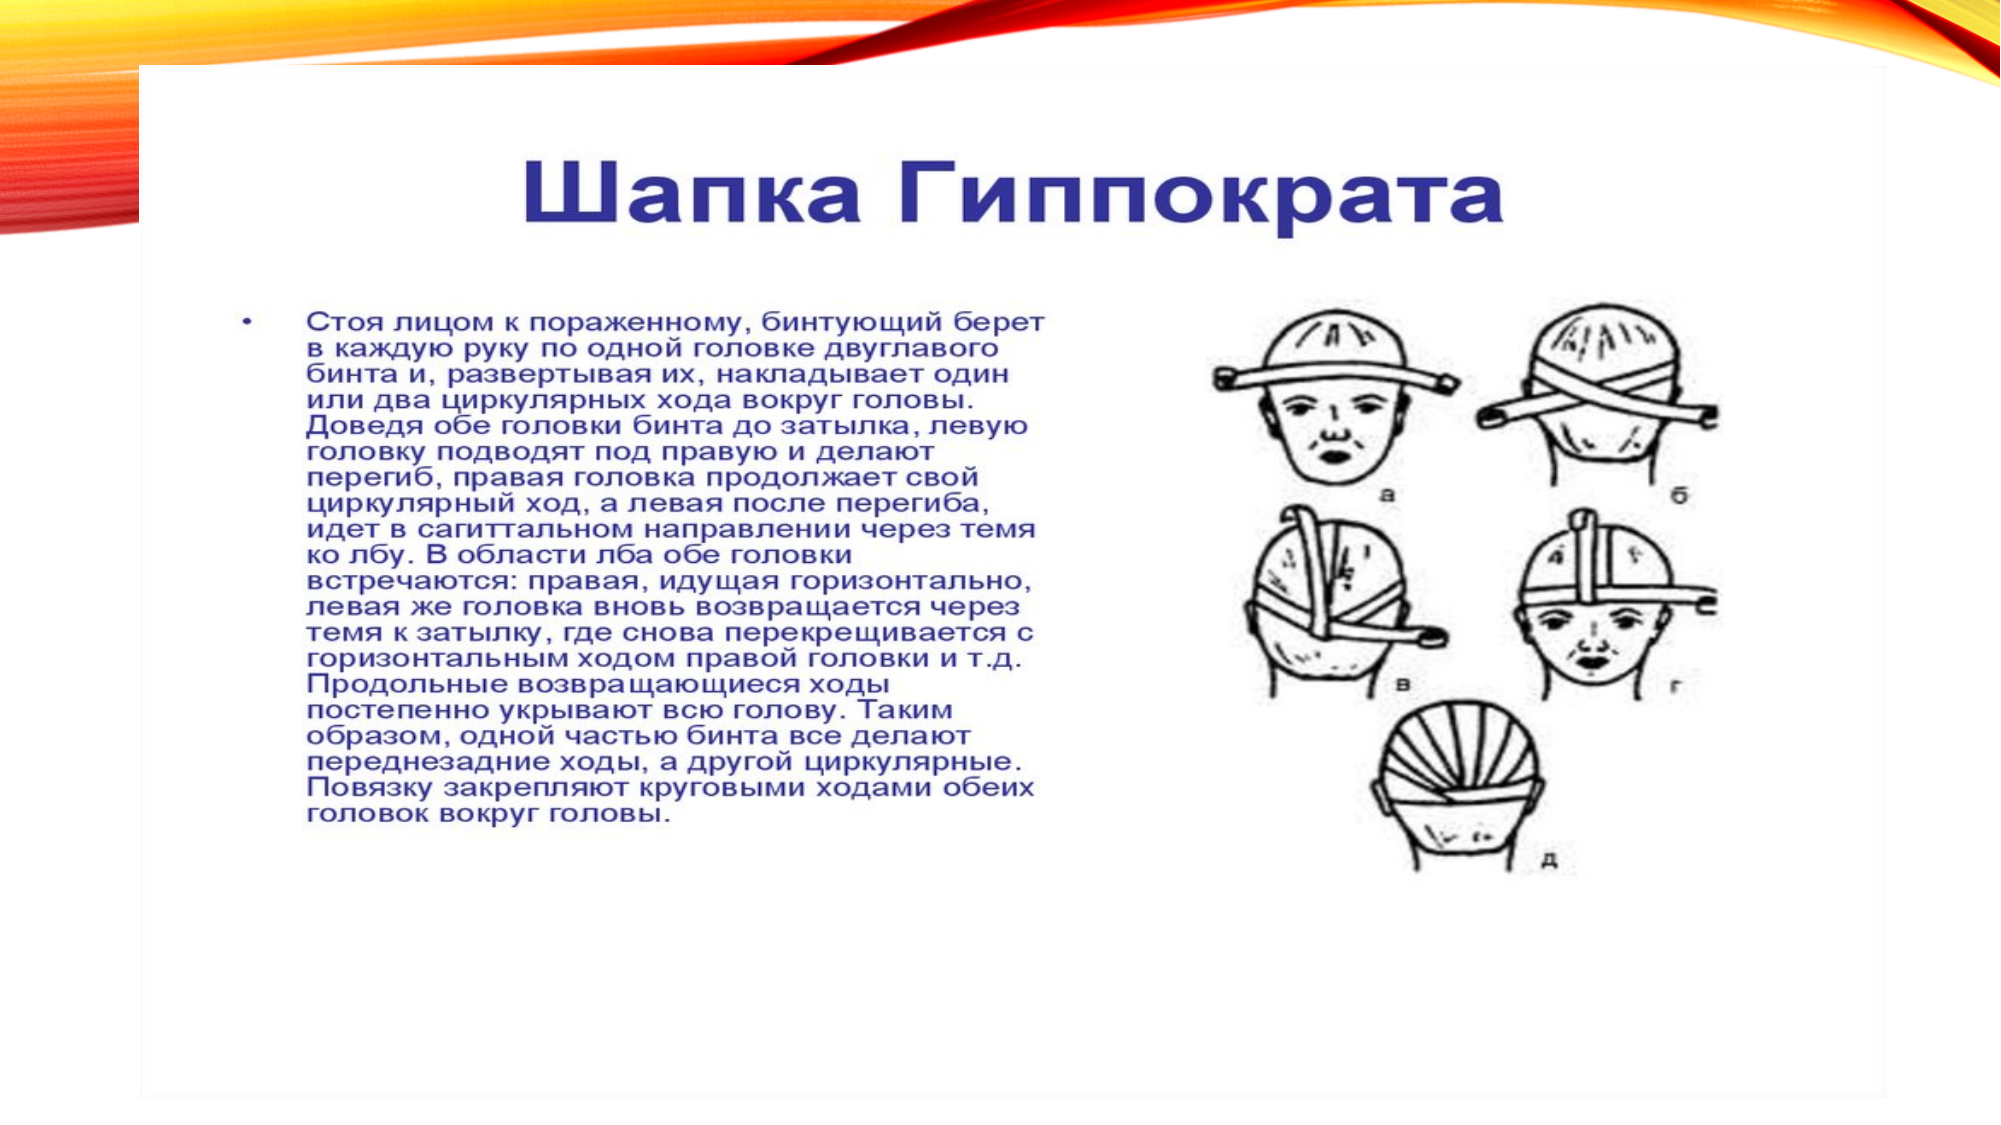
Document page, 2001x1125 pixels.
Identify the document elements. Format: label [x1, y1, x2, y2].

list [139, 64, 1888, 1099]
picture [0, 0, 2000, 237]
